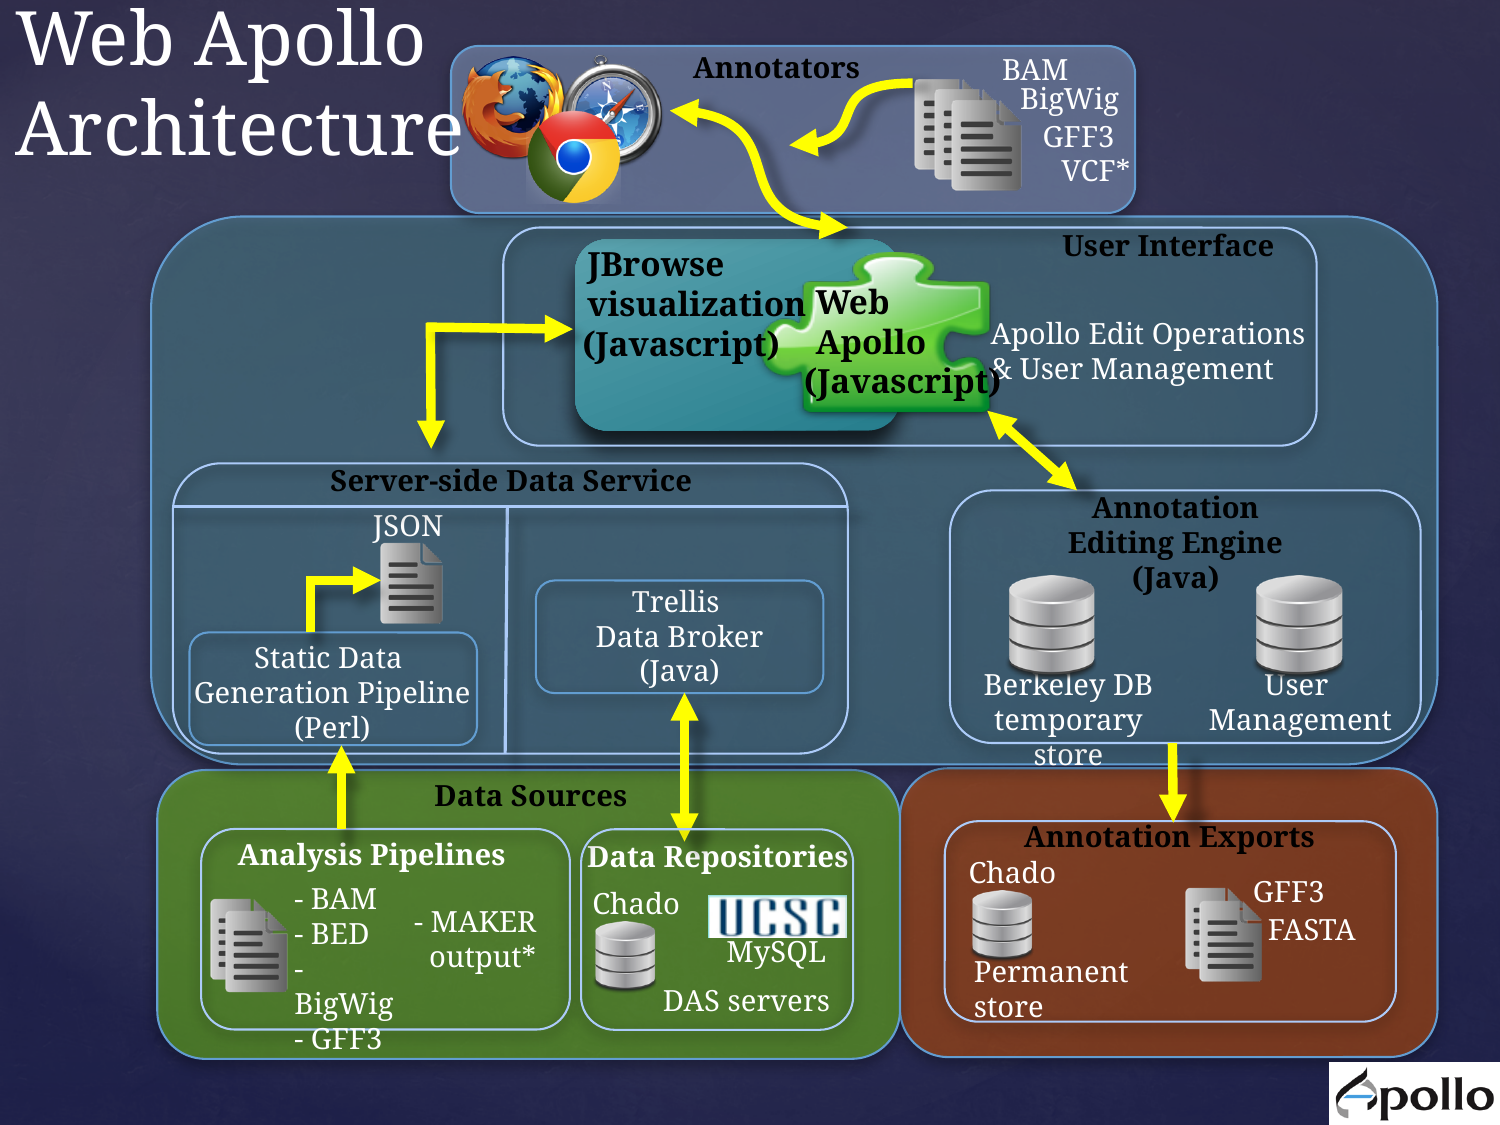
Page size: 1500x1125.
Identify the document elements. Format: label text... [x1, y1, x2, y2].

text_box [150, 41, 1438, 1060]
title Web Apollo Architecture [0, 92, 141, 178]
picture [1328, 1062, 1500, 1125]
